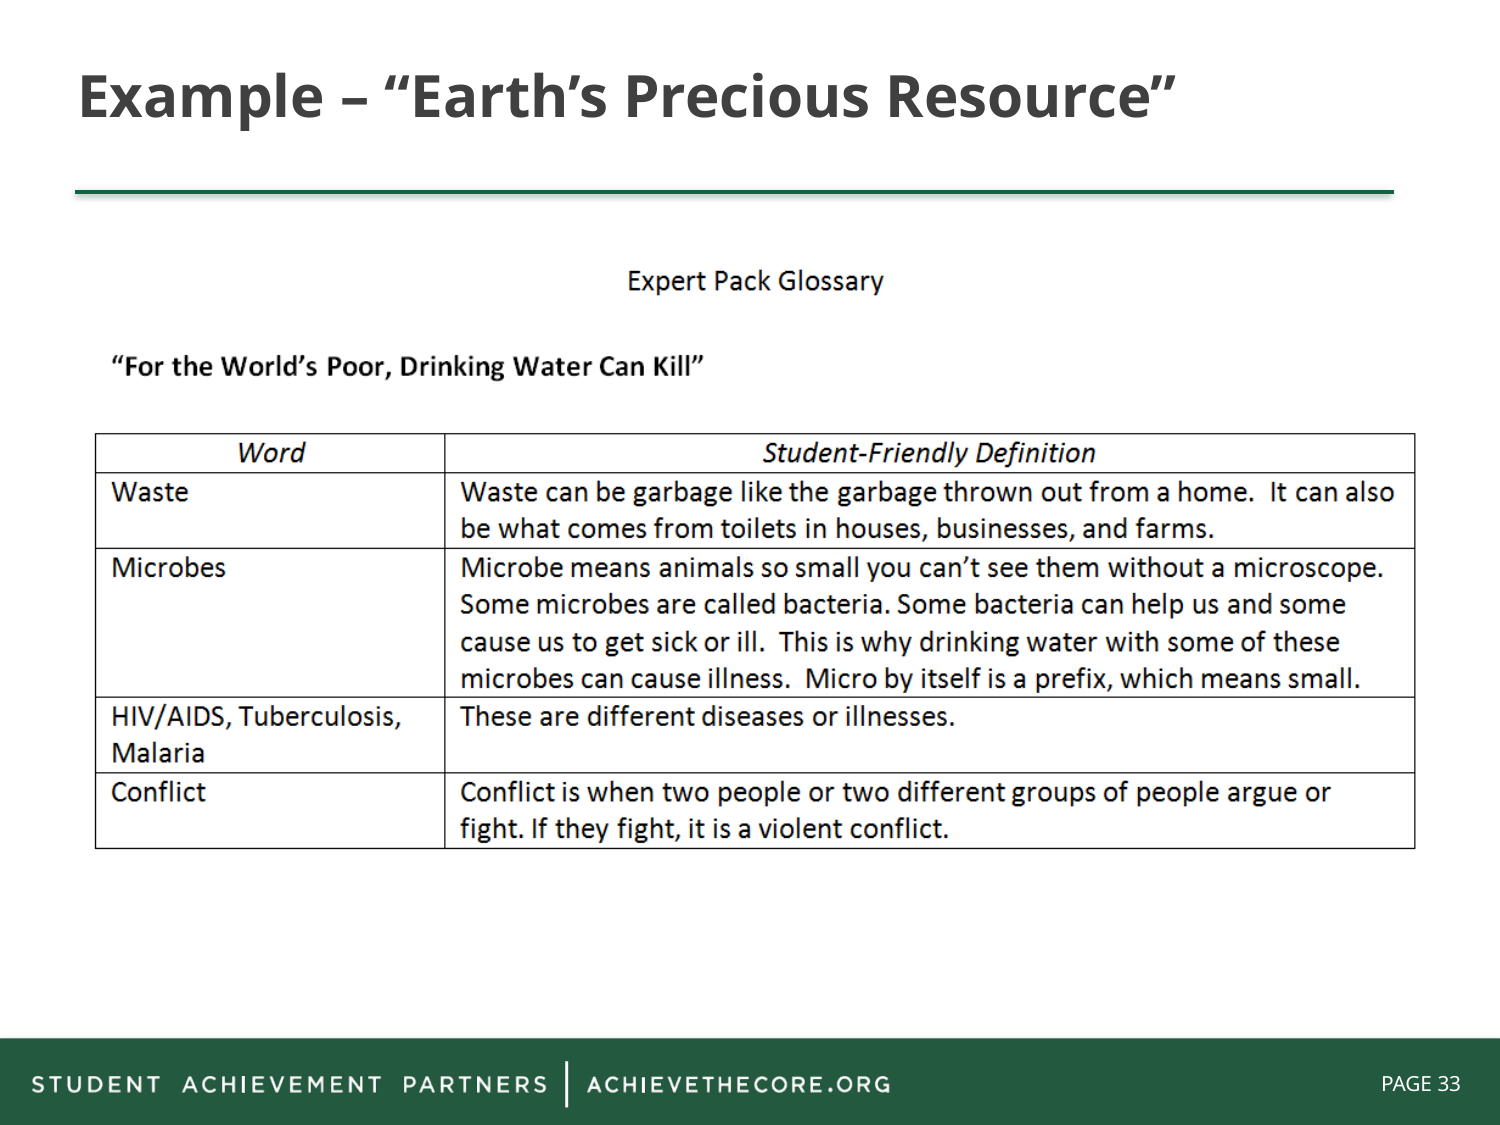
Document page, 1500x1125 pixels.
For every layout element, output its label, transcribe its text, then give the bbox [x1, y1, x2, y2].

title Example – “Earth’s Precious Resource” [62, 0, 1413, 188]
picture [49, 249, 1463, 876]
